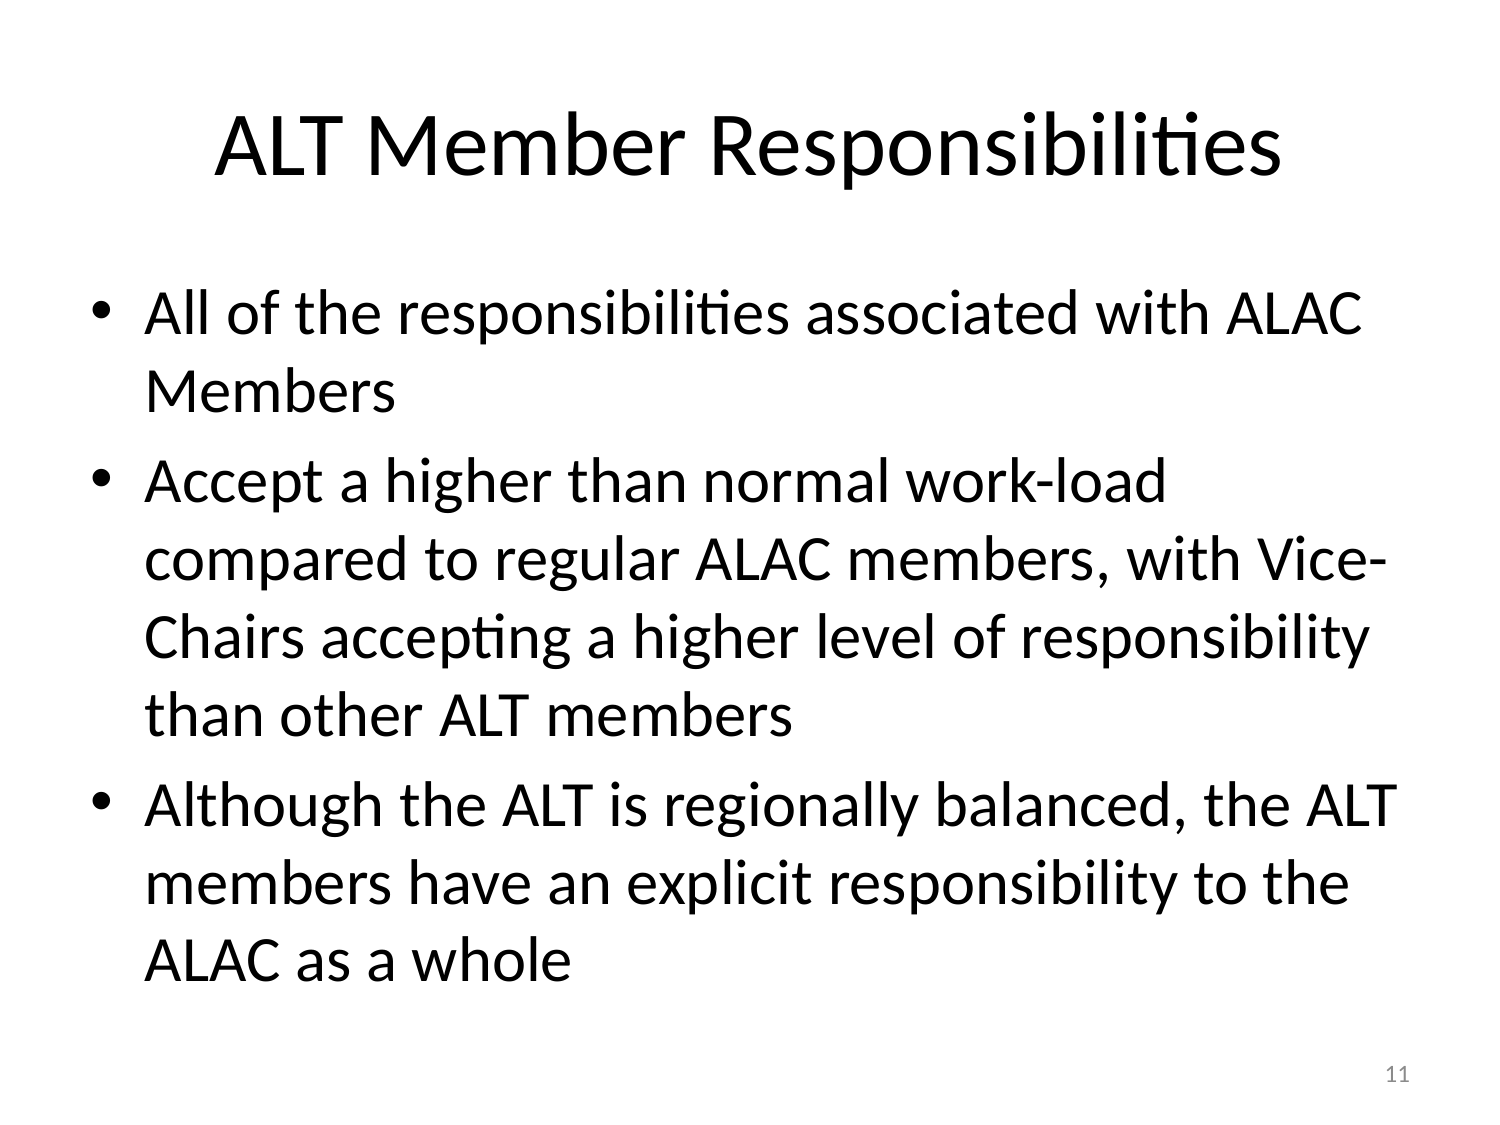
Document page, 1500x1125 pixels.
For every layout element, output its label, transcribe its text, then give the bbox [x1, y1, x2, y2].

slide_number 11 [1074, 1042, 1425, 1103]
list All of the responsibilities associated with ALAC Members Accept a higher than normal work-load compared to regular ALAC members, with Vice-Chairs accepting a higher level of responsibility than other ALT members Although the ALT is regionally balanced, the ALT members have an explicit responsibility to the ALAC as a whole [75, 262, 1425, 1005]
title ALT Member Responsibilities [75, 45, 1425, 233]
